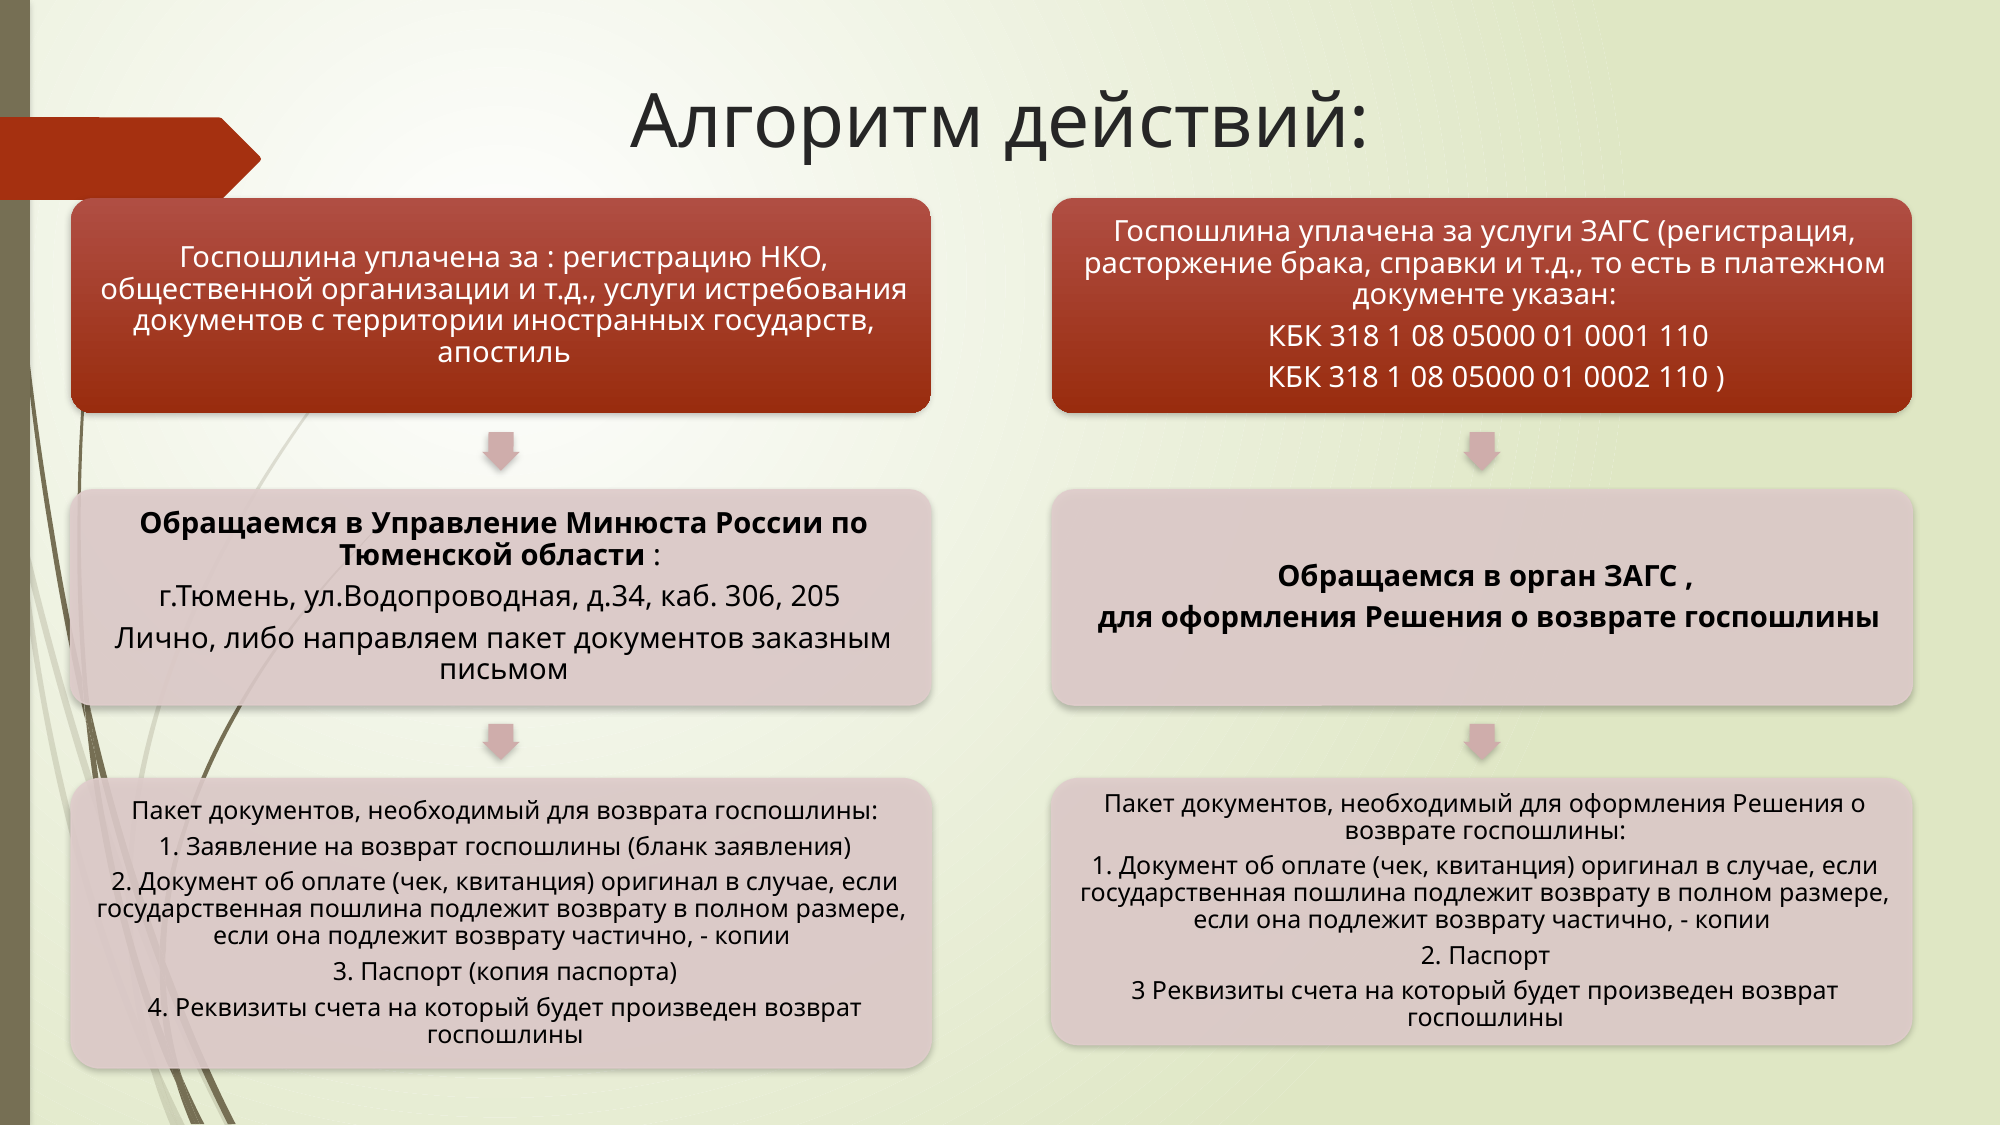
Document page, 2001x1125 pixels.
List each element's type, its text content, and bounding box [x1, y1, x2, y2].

title Алгоритм действий: [137, 59, 1863, 181]
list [70, 184, 1913, 1082]
